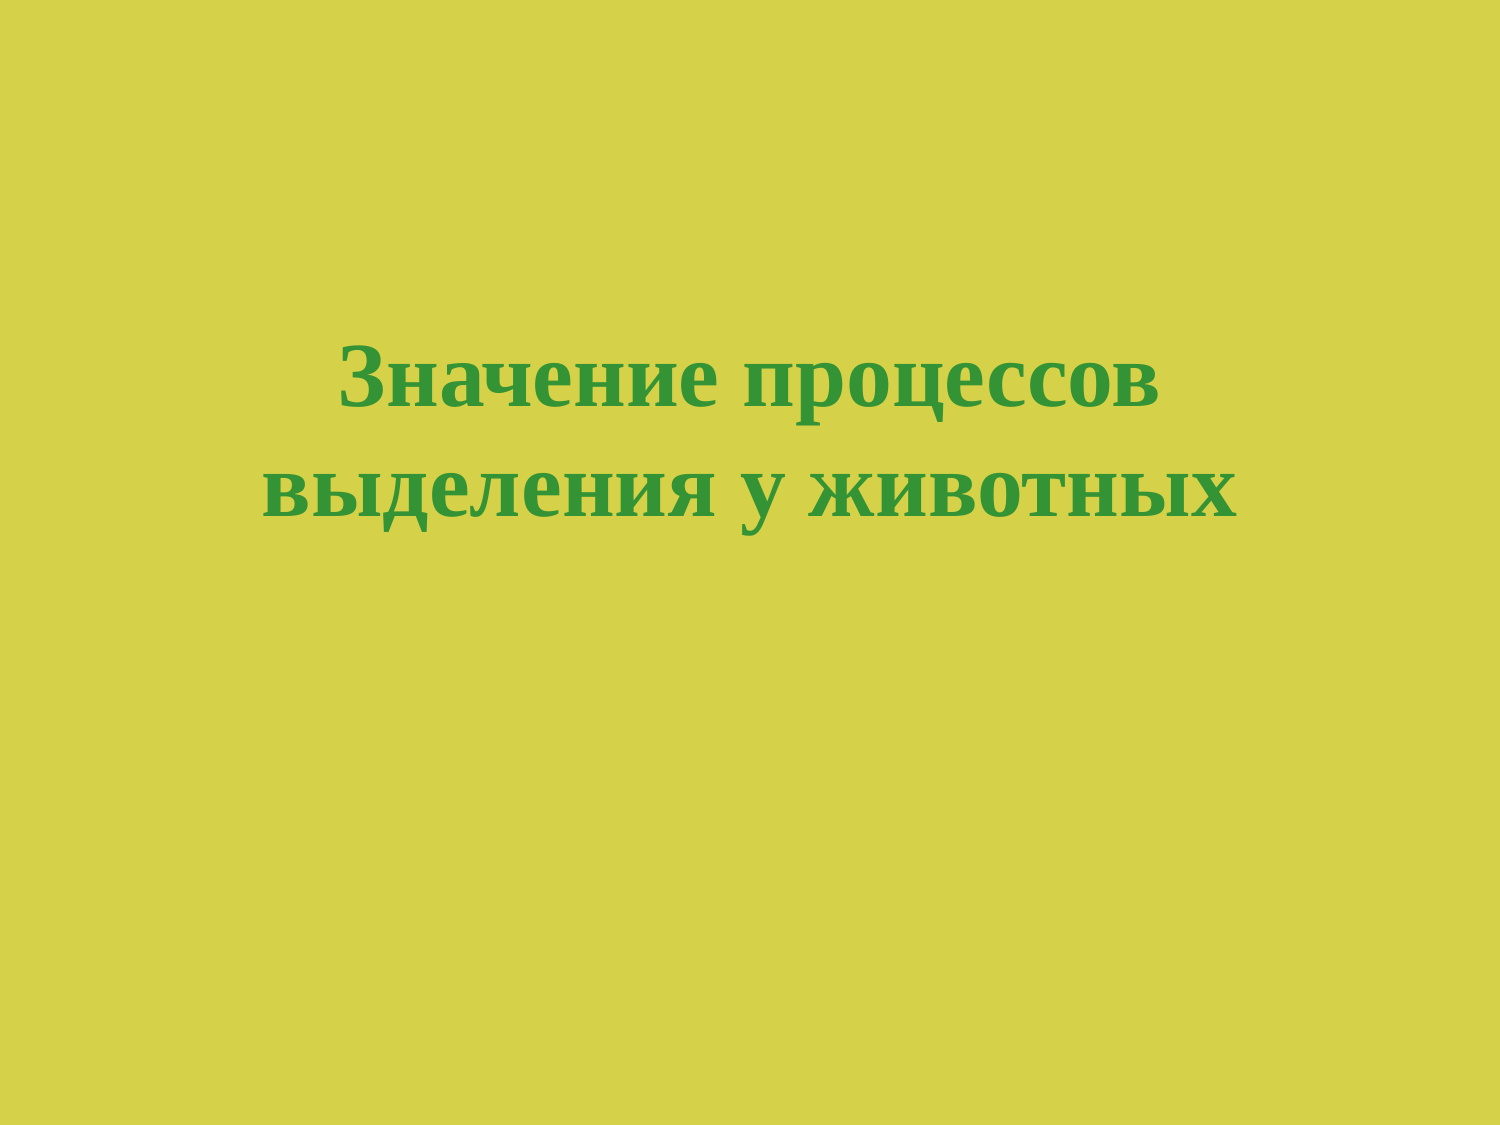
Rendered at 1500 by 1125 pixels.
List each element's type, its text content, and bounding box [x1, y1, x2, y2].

title Значение процессов выделения у животных [112, 274, 1388, 576]
